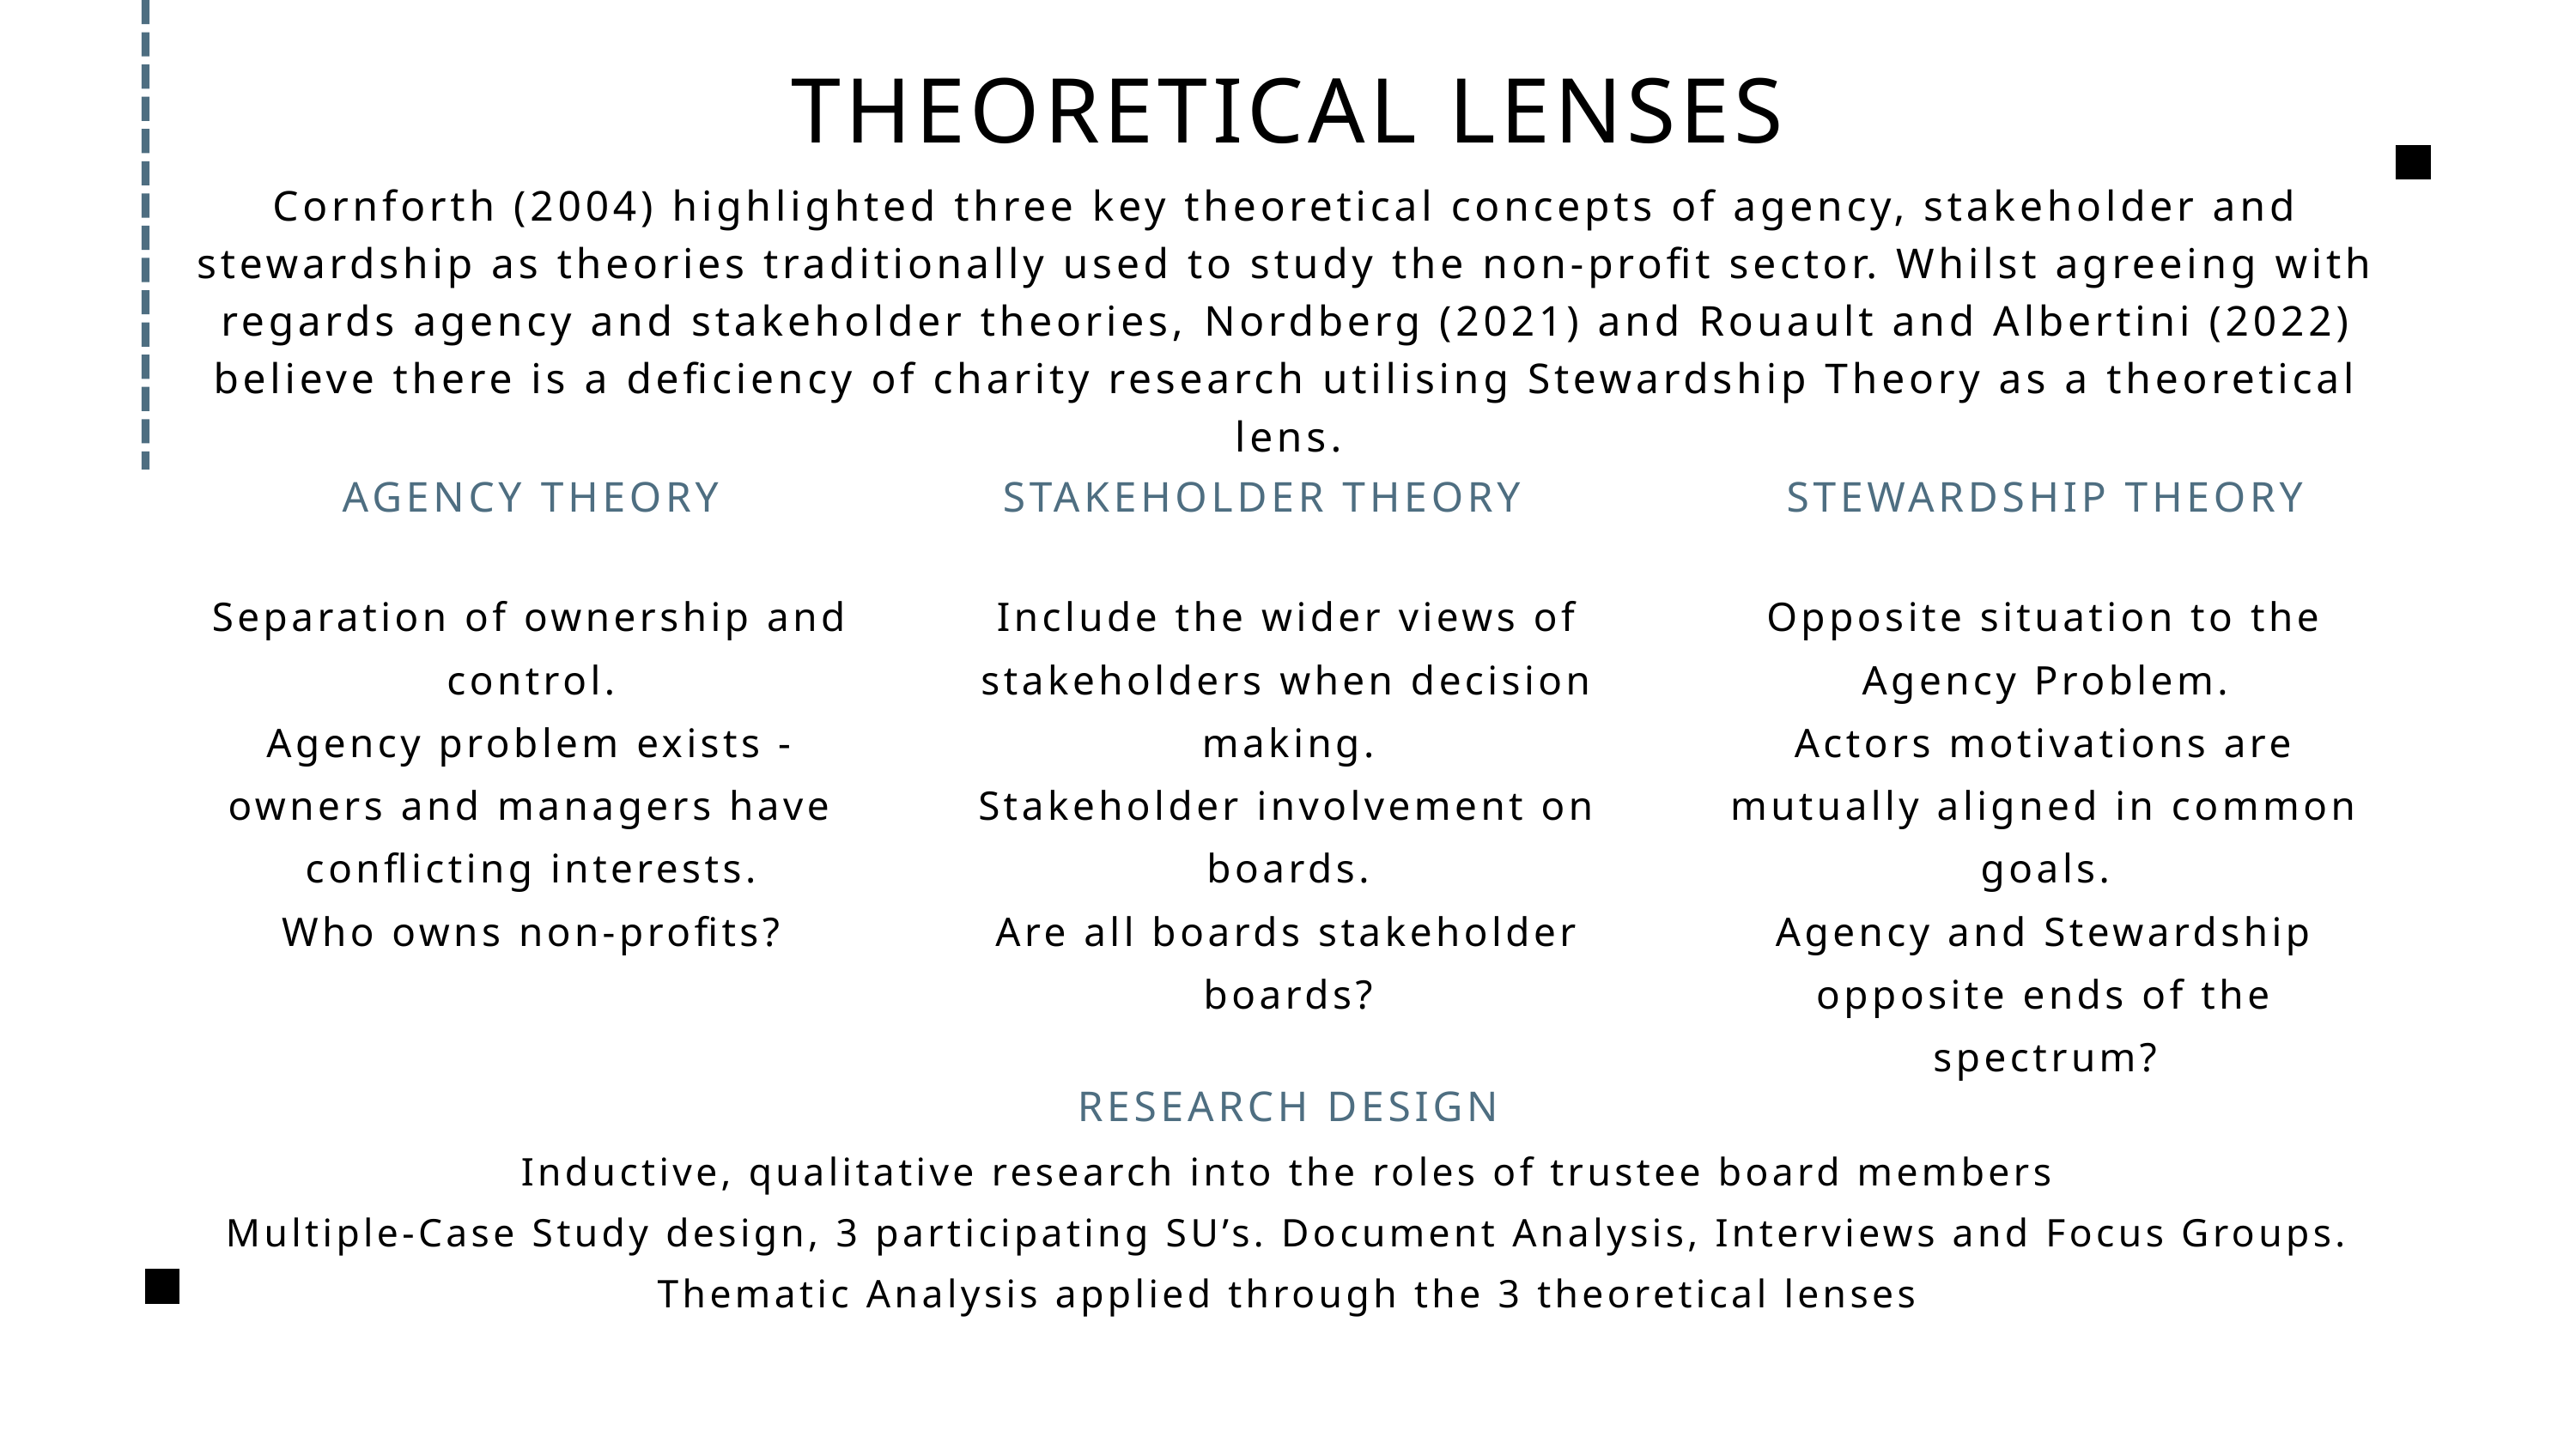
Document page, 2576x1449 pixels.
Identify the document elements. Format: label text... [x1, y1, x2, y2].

text_box STEWARDSHIP THEORY [1709, 463, 2382, 521]
text_box Inductive, qualitative research into the roles of trustee board members Multiple-Case Study design, 3 participating SU’s. Document Analysis, Interviews and Focus Groups. Thematic Analysis applied through the 3 theoretical lenses [194, 1131, 2382, 1377]
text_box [2396, 144, 2432, 180]
text_box RESEARCH DESIGN [951, 1071, 1625, 1130]
text_box THEORETICAL LENSES [194, 35, 2382, 161]
text_box Opposite situation to the Agency Problem. Actors motivations are mutually aligned in common goals. Agency and Stewardship opposite ends of the spectrum? [1709, 576, 2382, 1080]
text_box Include the wider views of stakeholders when decision making. Stakeholder involvement on boards. Are all boards stakeholder boards? [951, 576, 1625, 1017]
text_box AGENCY THEORY [194, 463, 867, 521]
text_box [144, 1268, 180, 1304]
text_box Cornforth (2004) highlighted three key theoretical concepts of agency, stakeholder and stewardship as theories traditionally used to study the non-profit sector. Whilst agreeing with regards agency and stakeholder theories, Nordberg (2021) and Rouault and Albertini (2022) believe there is a deficiency of charity research utilising Stewardship Theory as a theoretical lens. [194, 172, 2382, 460]
text_box Separation of ownership and control. Agency problem exists - owners and managers have conflicting interests. Who owns non-profits? [194, 576, 868, 955]
text_box STAKEHOLDER THEORY [926, 463, 1599, 521]
